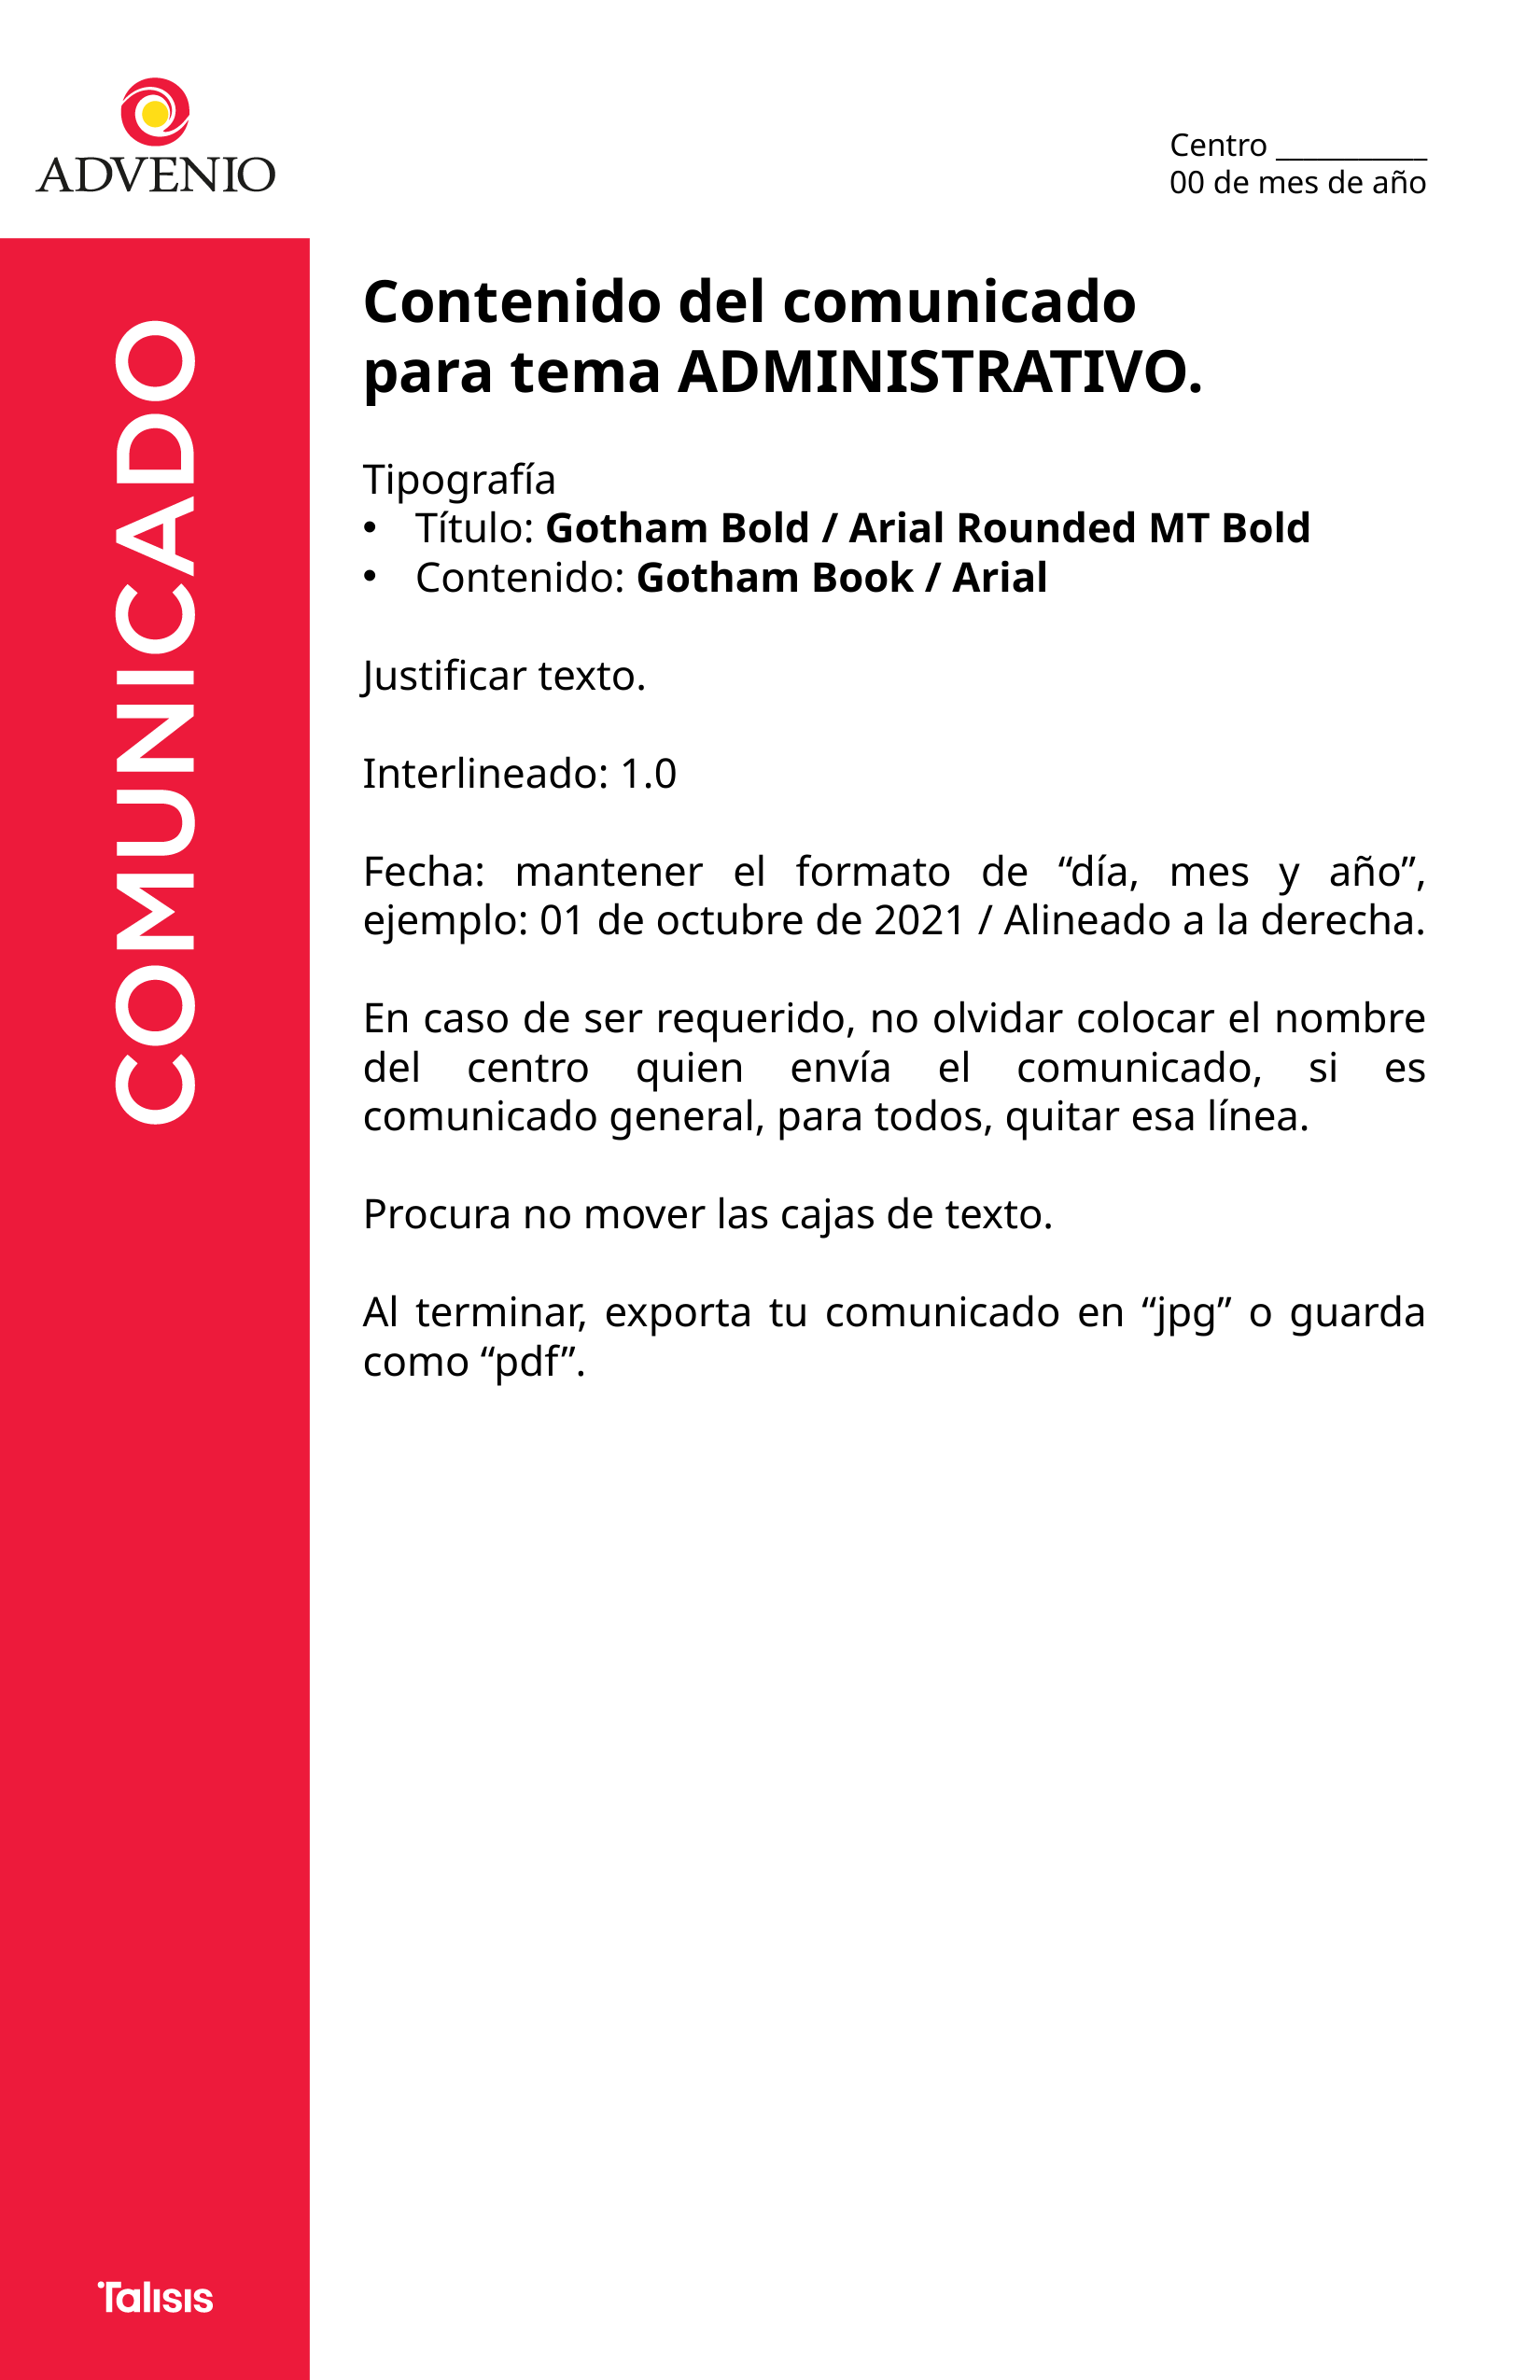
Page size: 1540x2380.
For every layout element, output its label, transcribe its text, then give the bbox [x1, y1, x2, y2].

text_box Centro ___________ 00 de mes de año [905, 116, 1429, 201]
text_box Contenido del comunicado para tema ADMINISTRATIVO. Tipografía Título: Gotham Bold / Arial Rounded MT Bold Contenido: Gotham Book / Arial Justificar texto. Interlineado: 1.0 Fecha: mantener el formato de “día, mes y año”, ejemplo: 01 de octubre de 2021 / Alineado a la derecha. En caso de ser requerido, no olvidar colocar el nombre del centro quien envía el comunicado, si es comunicado general, para todos, quitar esa línea. Procura no mover las cajas de texto. Al terminar, exporta tu comunicado en “jpg” o guarda como “pdf”. [361, 263, 1429, 2271]
picture [0, 77, 310, 2380]
